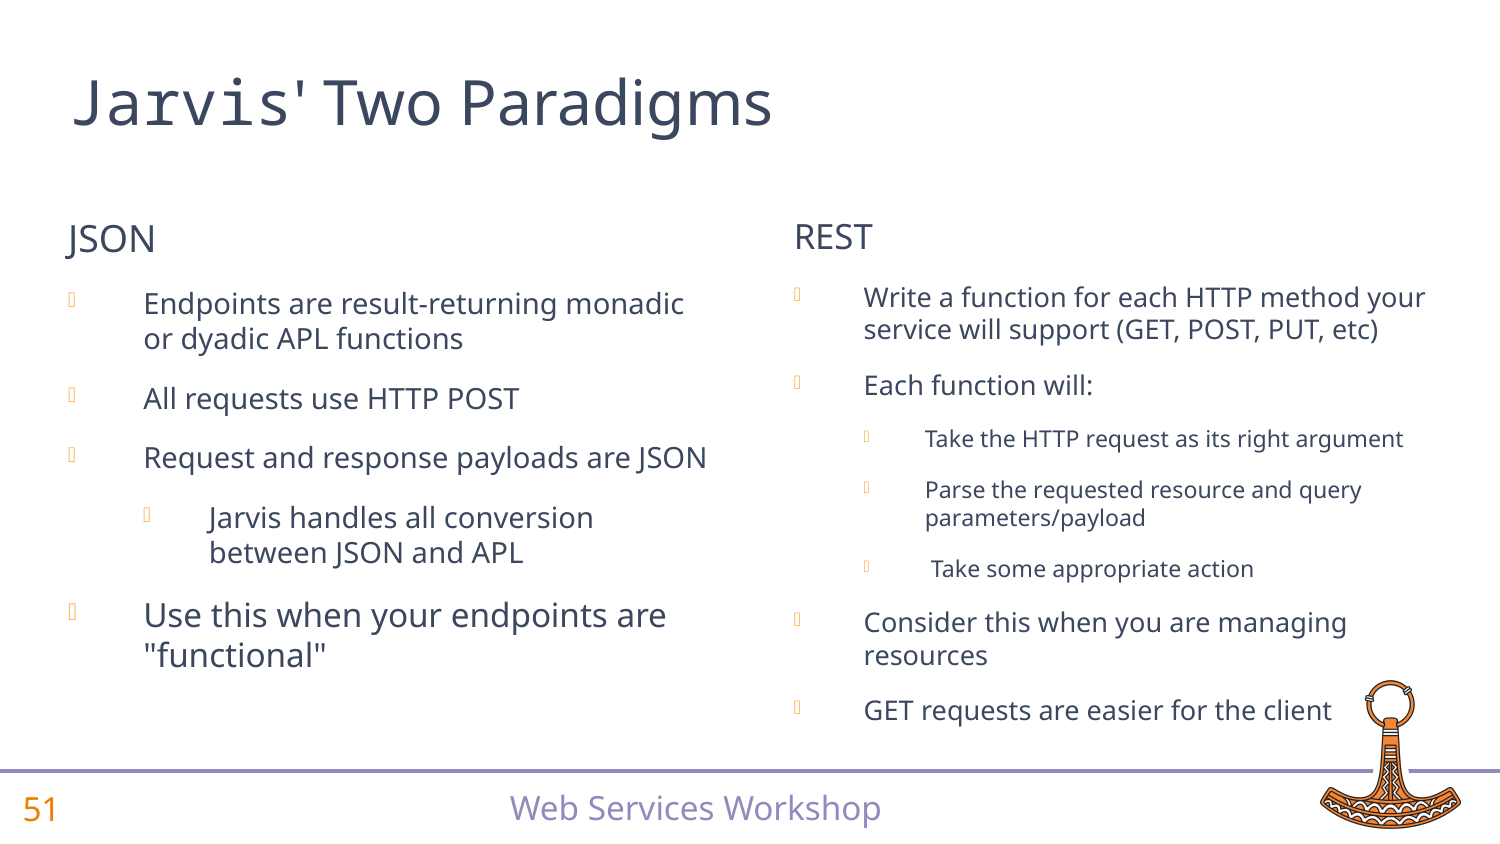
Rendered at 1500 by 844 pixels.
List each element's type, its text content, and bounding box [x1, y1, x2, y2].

picture [1320, 680, 1461, 829]
title Jarvis' Two Paradigms [53, 43, 1203, 157]
list REST Write a function for each HTTP method your service will support (GET, POST, PUT, etc) Each function will: Take the HTTP request as its right argument Parse the requested resource and query parameters/payload Take some appropriate action Consider this when you are managing resources GET requests are easier for the client [778, 207, 1453, 740]
list JSON Endpoints are result-returning monadic or dyadic APL functions All requests use HTTP POST Request and response payloads are JSON Jarvis handles all conversion between JSON and APL Use this when your endpoints are "functional" [53, 207, 727, 740]
